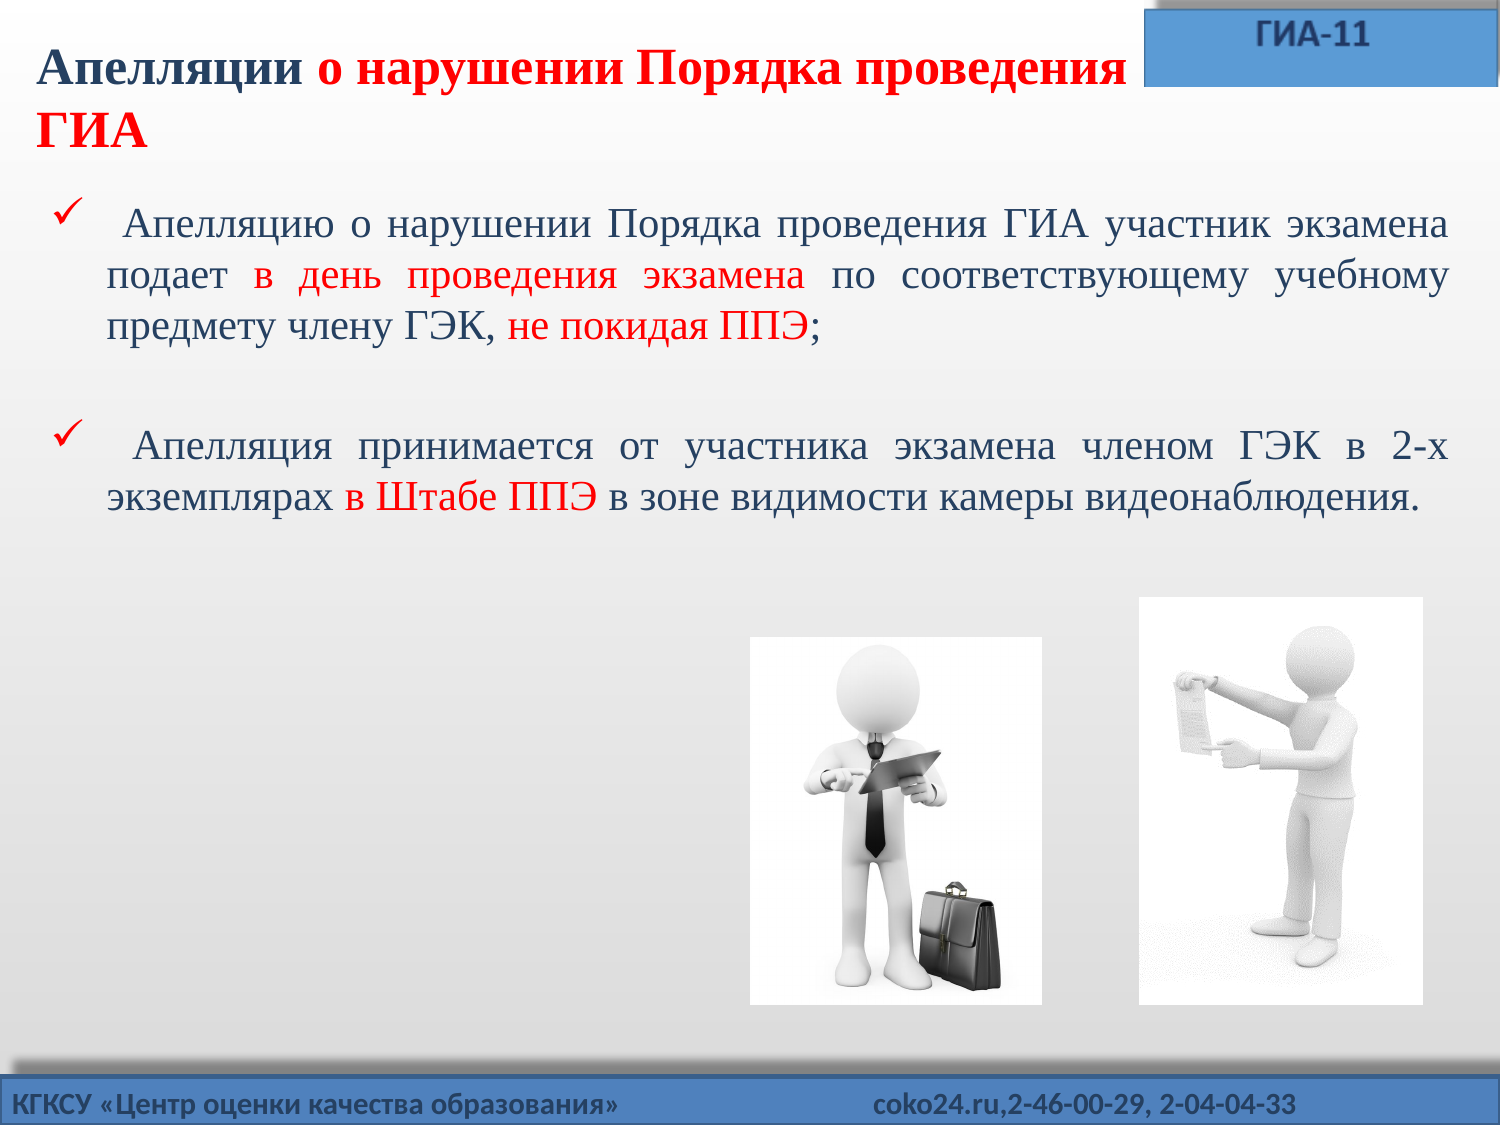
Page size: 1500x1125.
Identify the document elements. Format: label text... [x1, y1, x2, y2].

picture [750, 637, 1042, 1005]
picture [1144, 0, 1500, 87]
picture [1138, 596, 1424, 1005]
list Апелляцию о нарушении Порядка проведения ГИА участник экзамена подает в день проведения экзамена по соответствующему учебному предмету члену ГЭК, не покидая ППЭ; Апелляция принимается от участника экзамена членом ГЭК в 2-х экземплярах в Штабе ППЭ в зоне видимости камеры видеонаблюдения. [35, 187, 1467, 909]
title Апелляции о нарушении Порядка проведения ГИА [21, 24, 1167, 166]
